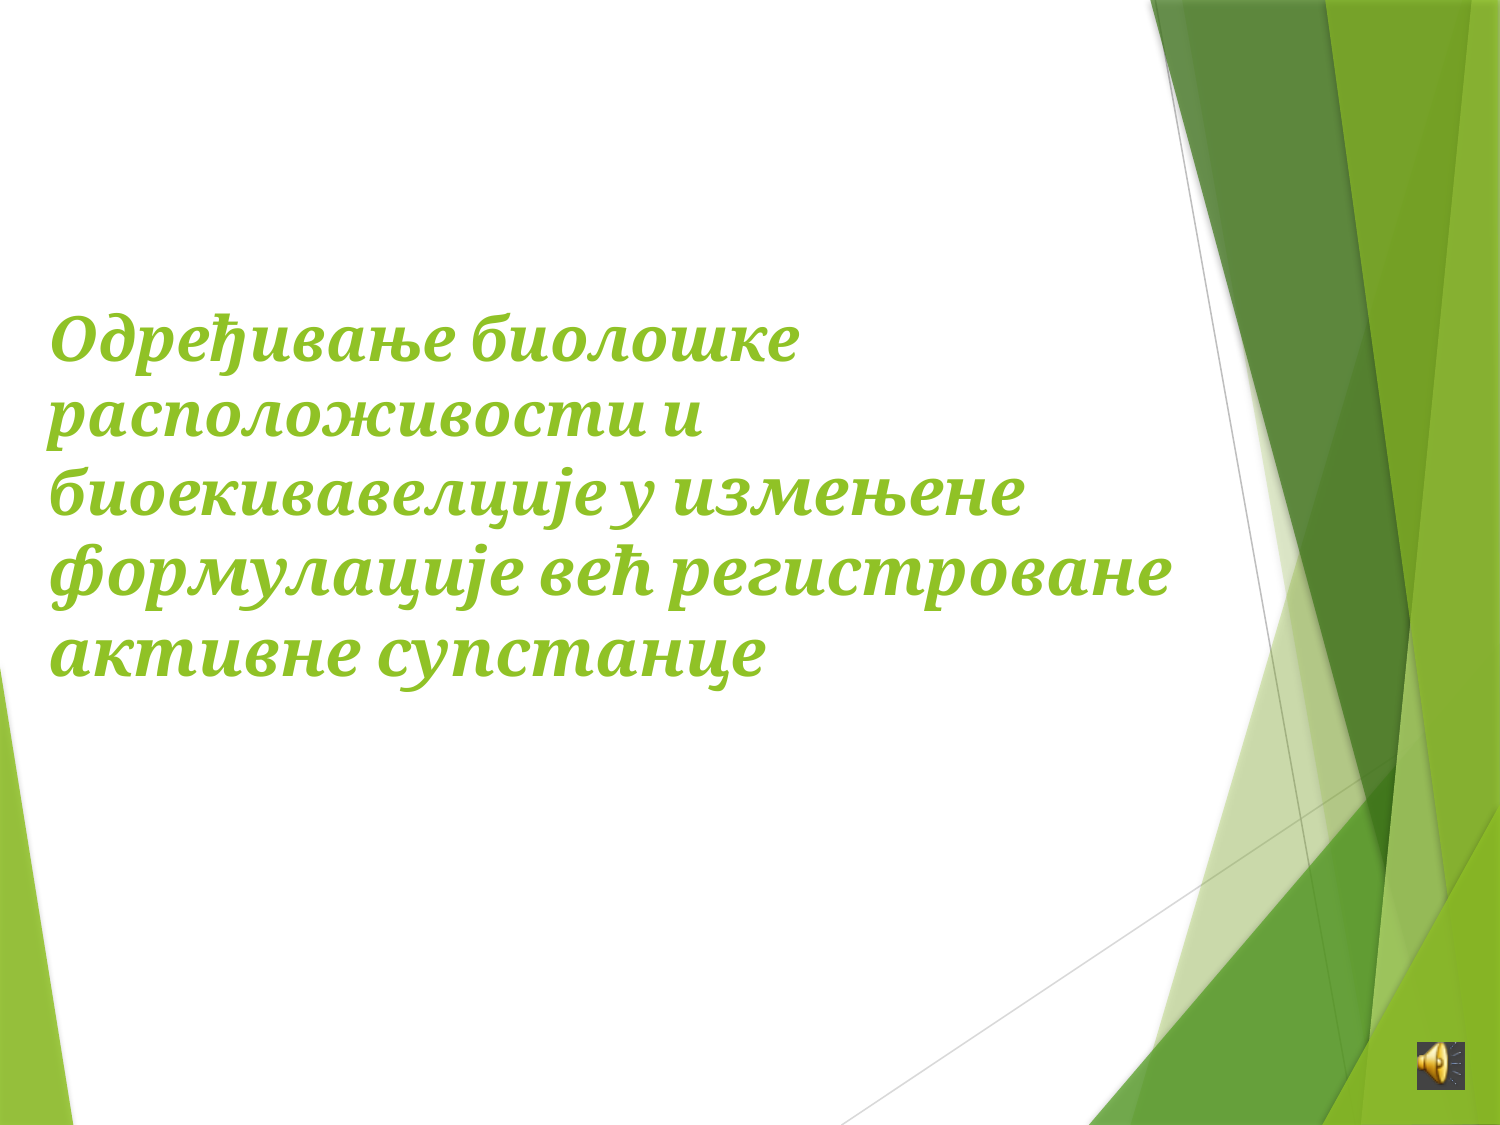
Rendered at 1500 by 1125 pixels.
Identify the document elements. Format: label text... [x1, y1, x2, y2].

list Одређивање биолошке расположивости и биоекивавелције у измењене формулације већ регистроване активне супстанце [33, 291, 1223, 1092]
picture [1415, 1040, 1467, 1092]
text_box [761, 417, 1007, 524]
